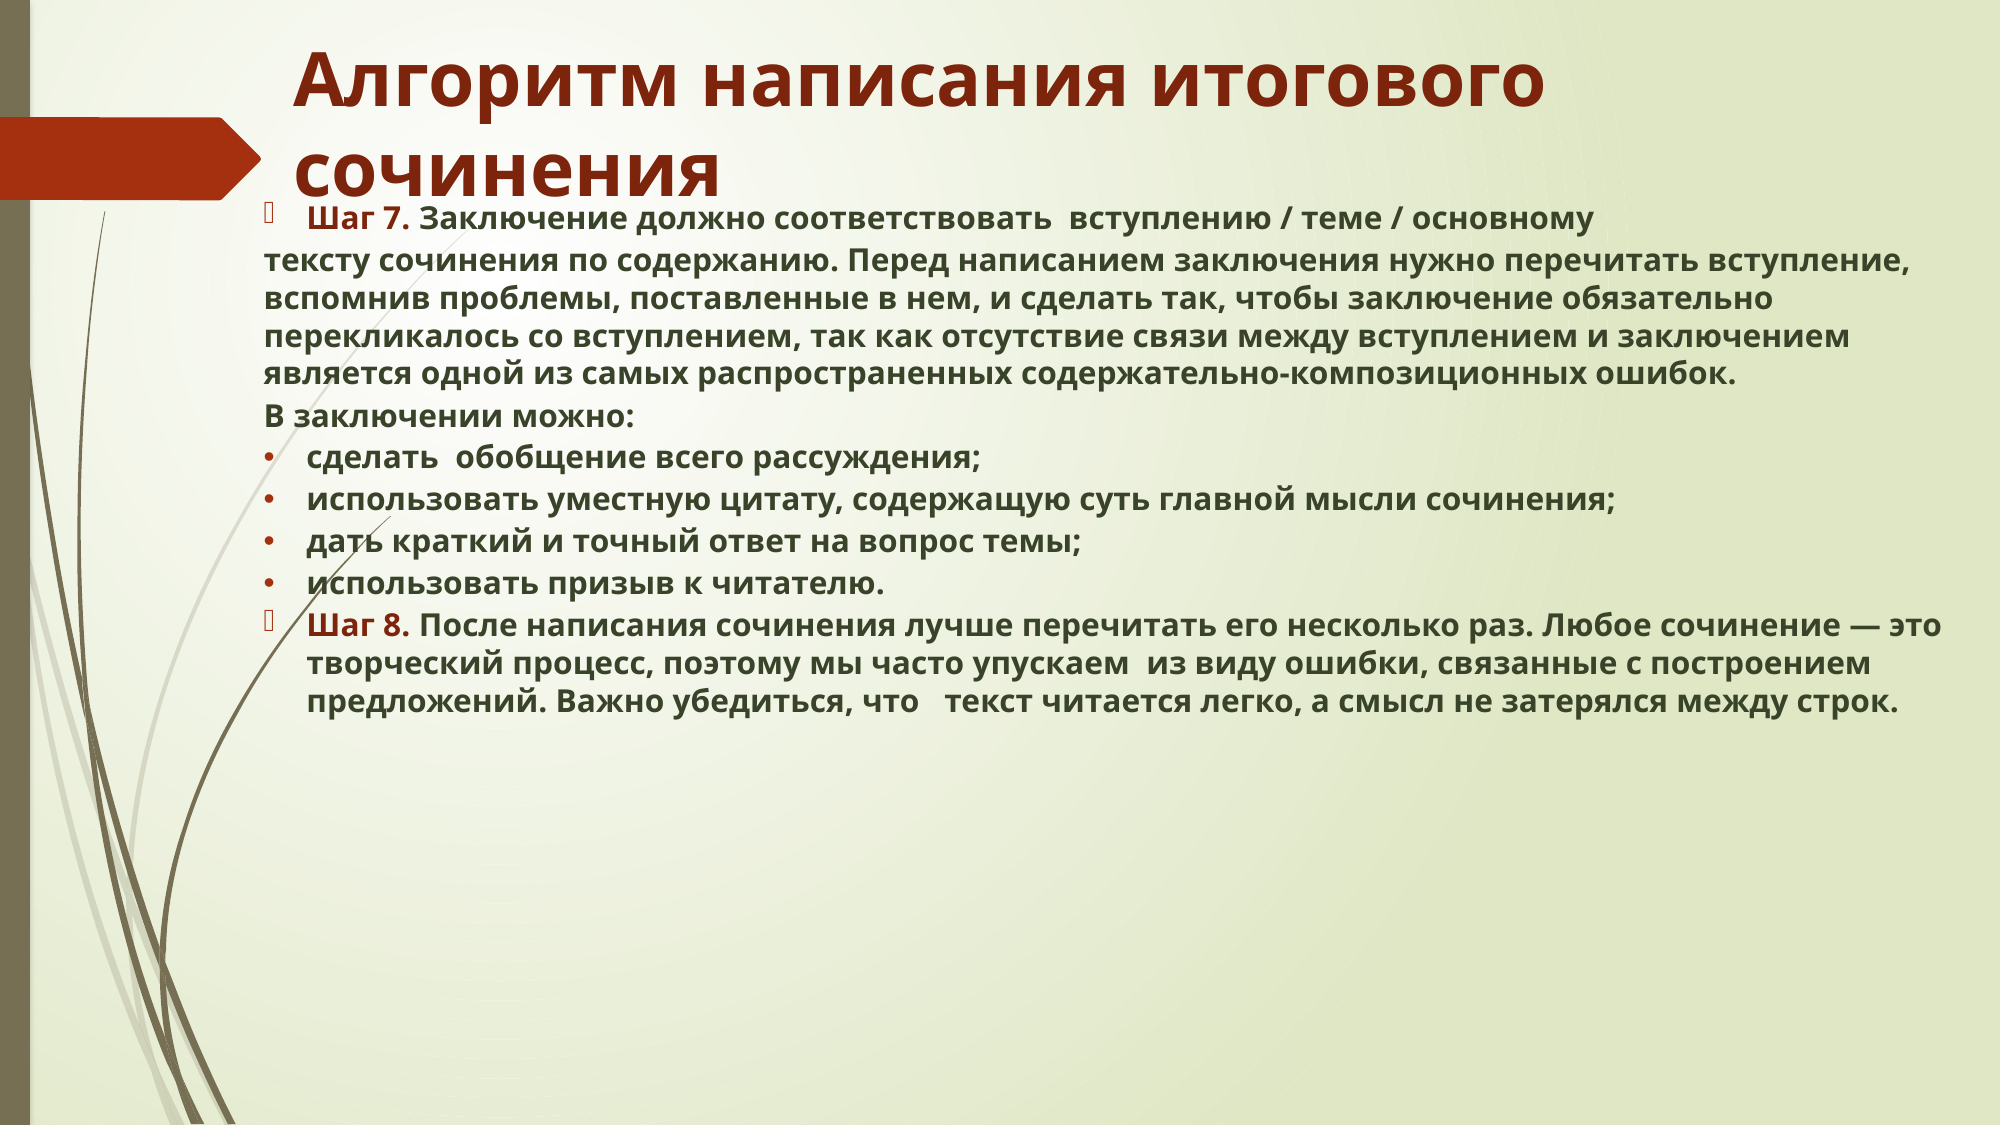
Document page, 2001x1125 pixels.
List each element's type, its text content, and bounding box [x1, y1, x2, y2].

list Шаг 7. Заключение должно соответствовать вступлению / теме / основному тексту сочинения по содержанию. Перед написанием заключения нужно перечитать вступление, вспомнив проблемы, поставленные в нем, и сделать так, чтобы заключение обязательно перекликалось со вступлением, так как отсутствие связи между вступлением и заключением является одной из самых распространенных содержательно-композиционных ошибок. В заключении можно: сделать обобщение всего рассуждения; использовать уместную цитату, содержащую суть главной мысли сочинения; дать краткий и точный ответ на вопрос темы; использовать призыв к читателю. Шаг 8. После написания сочинения лучше перечитать его несколько раз. Любое сочинение — это творческий процесс, поэтому мы часто упускаем из виду ошибки, связанные с построением предложений. Важно убедиться, что текст читается легко, а смысл не затерялся между строк. [248, 148, 2000, 1091]
title Алгоритм написания итогового сочинения [278, 23, 1980, 136]
